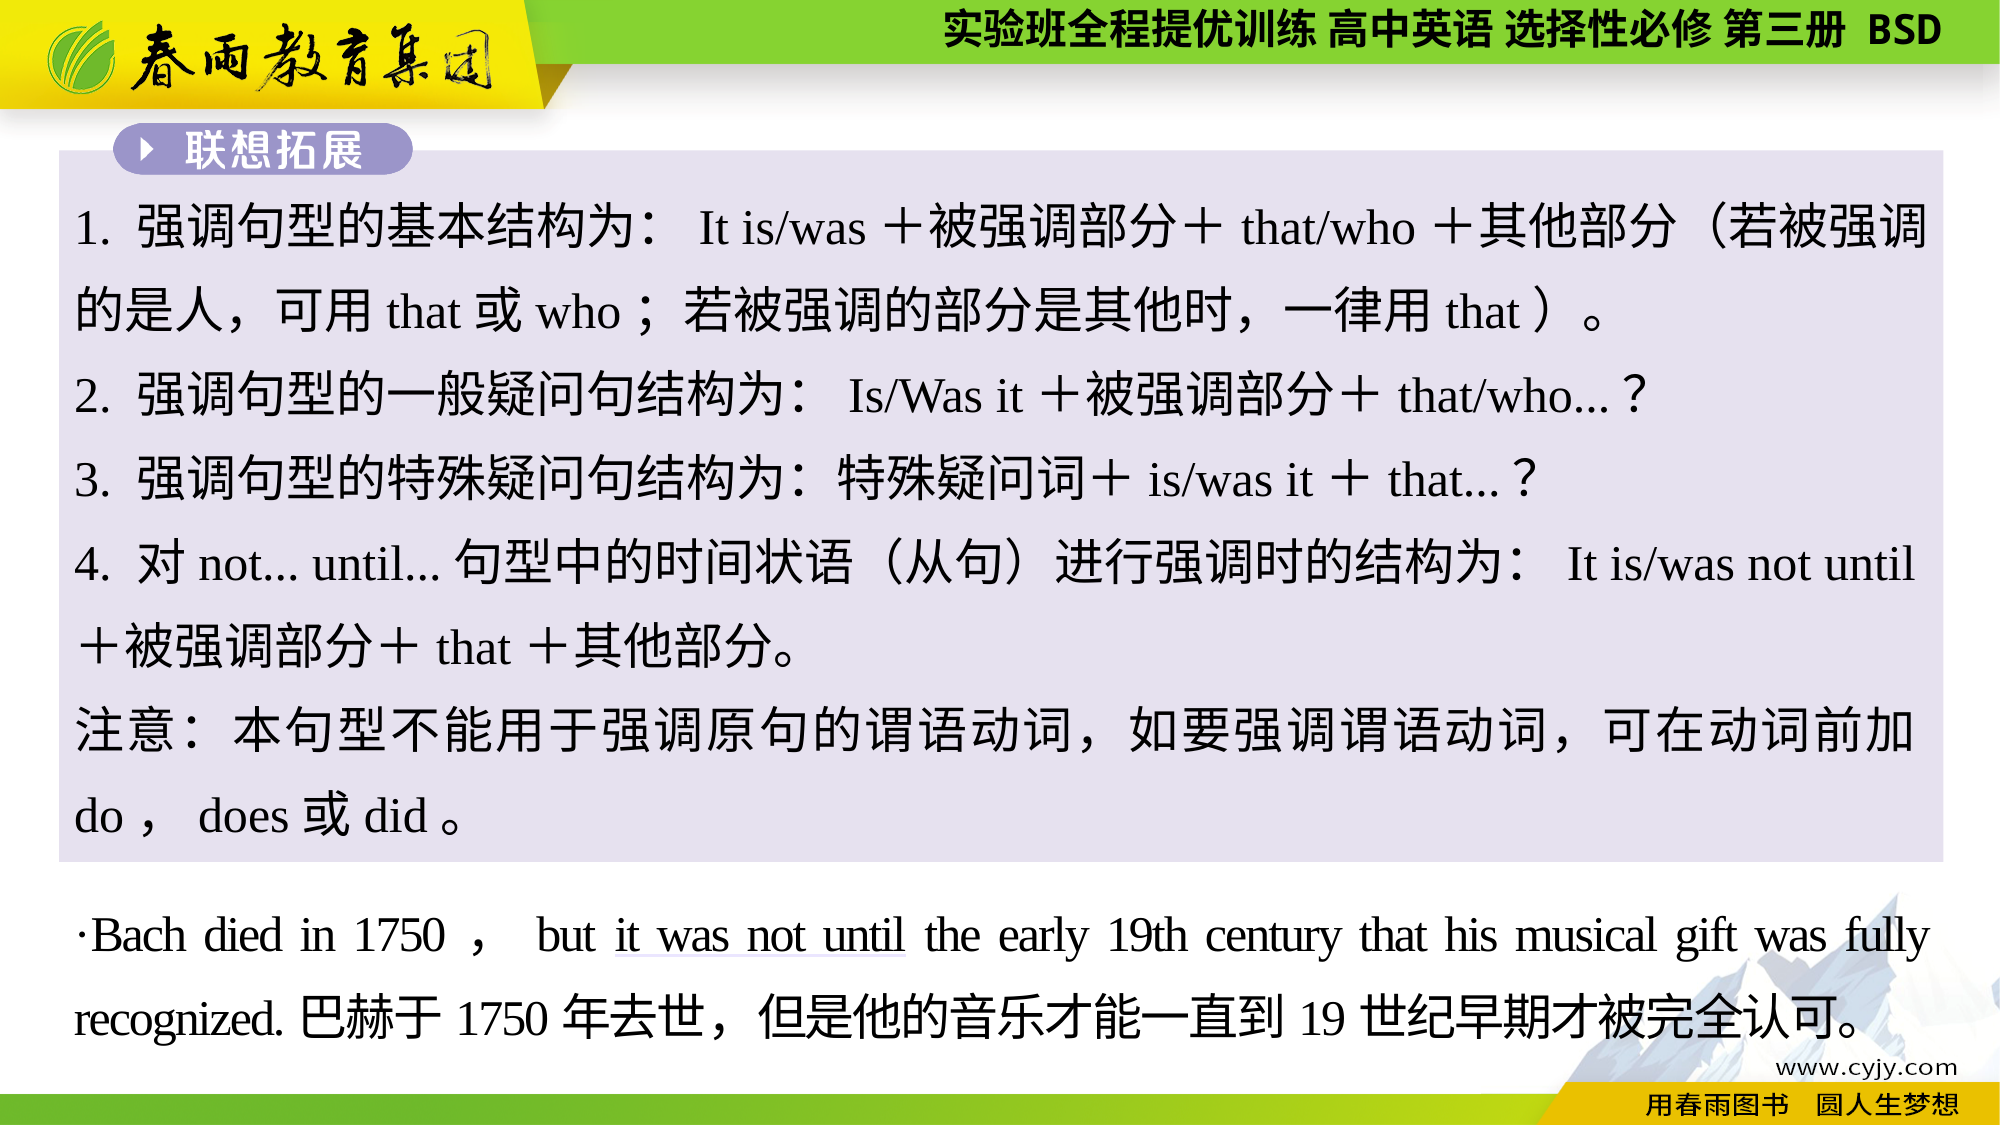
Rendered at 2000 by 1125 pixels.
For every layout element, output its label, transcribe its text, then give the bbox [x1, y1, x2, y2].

list 1. 强调句型的基本结构为：It is/was＋被强调部分＋that/who＋其他部分（若被强调的是人，可用that或who；若被强调的部分是其他时，一律用that）。 2. 强调句型的一般疑问句结构为：Is/Was it＋被强调部分＋that/who...？ 3. 强调句型的特殊疑问句结构为：特殊疑问词＋is/was it＋that...？ 4. 对not... until...句型中的时间状语（从句）进行强调时的结构为：It is/was not until＋被强调部分＋that＋其他部分。 注意：本句型不能用于强调原句的谓语动词，如要强调谓语动词，可在动词前加do，does或did。 [59, 150, 1944, 862]
picture [0, 0, 2000, 1125]
text_box ·Bach died in 1750，but it was not until the early 19th century that his musical gift was fully recognized.巴赫于1750年去世，但是他的音乐才能一直到19世纪早期才被完全认可。 [59, 869, 1944, 1053]
